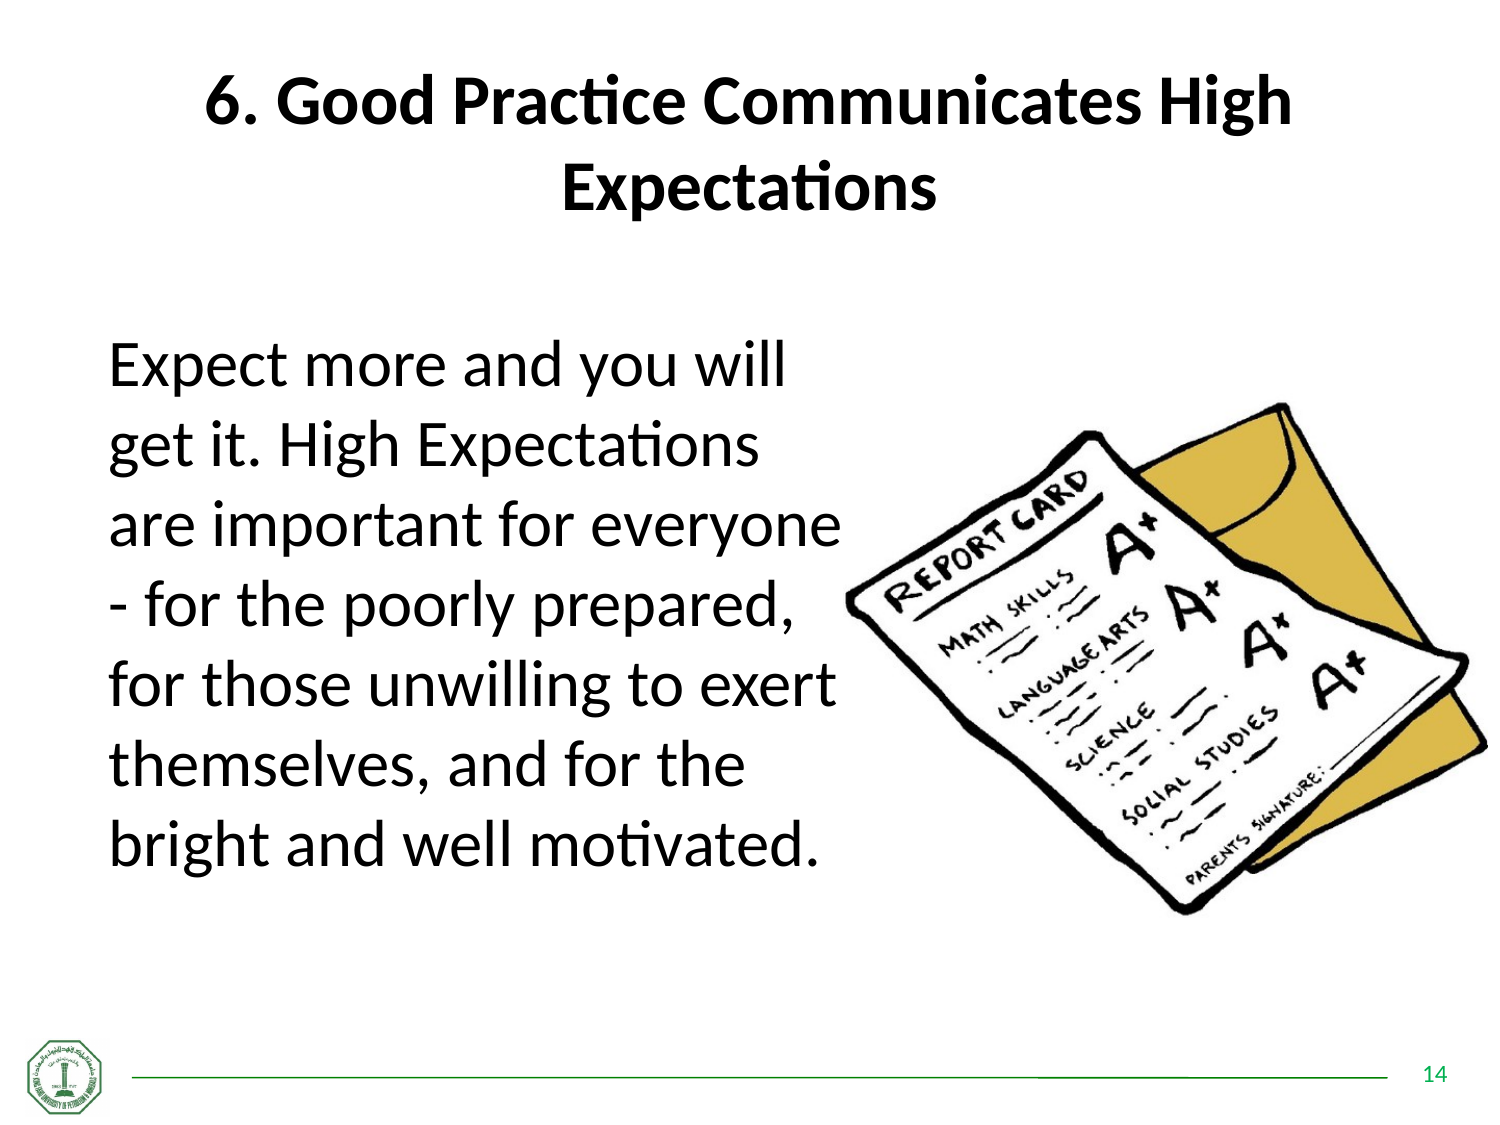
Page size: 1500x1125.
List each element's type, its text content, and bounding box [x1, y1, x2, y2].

slide_number 14 [1387, 1042, 1463, 1103]
list Expect more and you will get it. High Expectations are important for everyone - for the poorly prepared, for those unwilling to exert themselves, and for the bright and well motivated. [37, 312, 875, 1055]
picture [25, 1038, 110, 1117]
title 6. Good Practice Communicates High Expectations [75, 45, 1425, 233]
picture [843, 393, 1488, 926]
